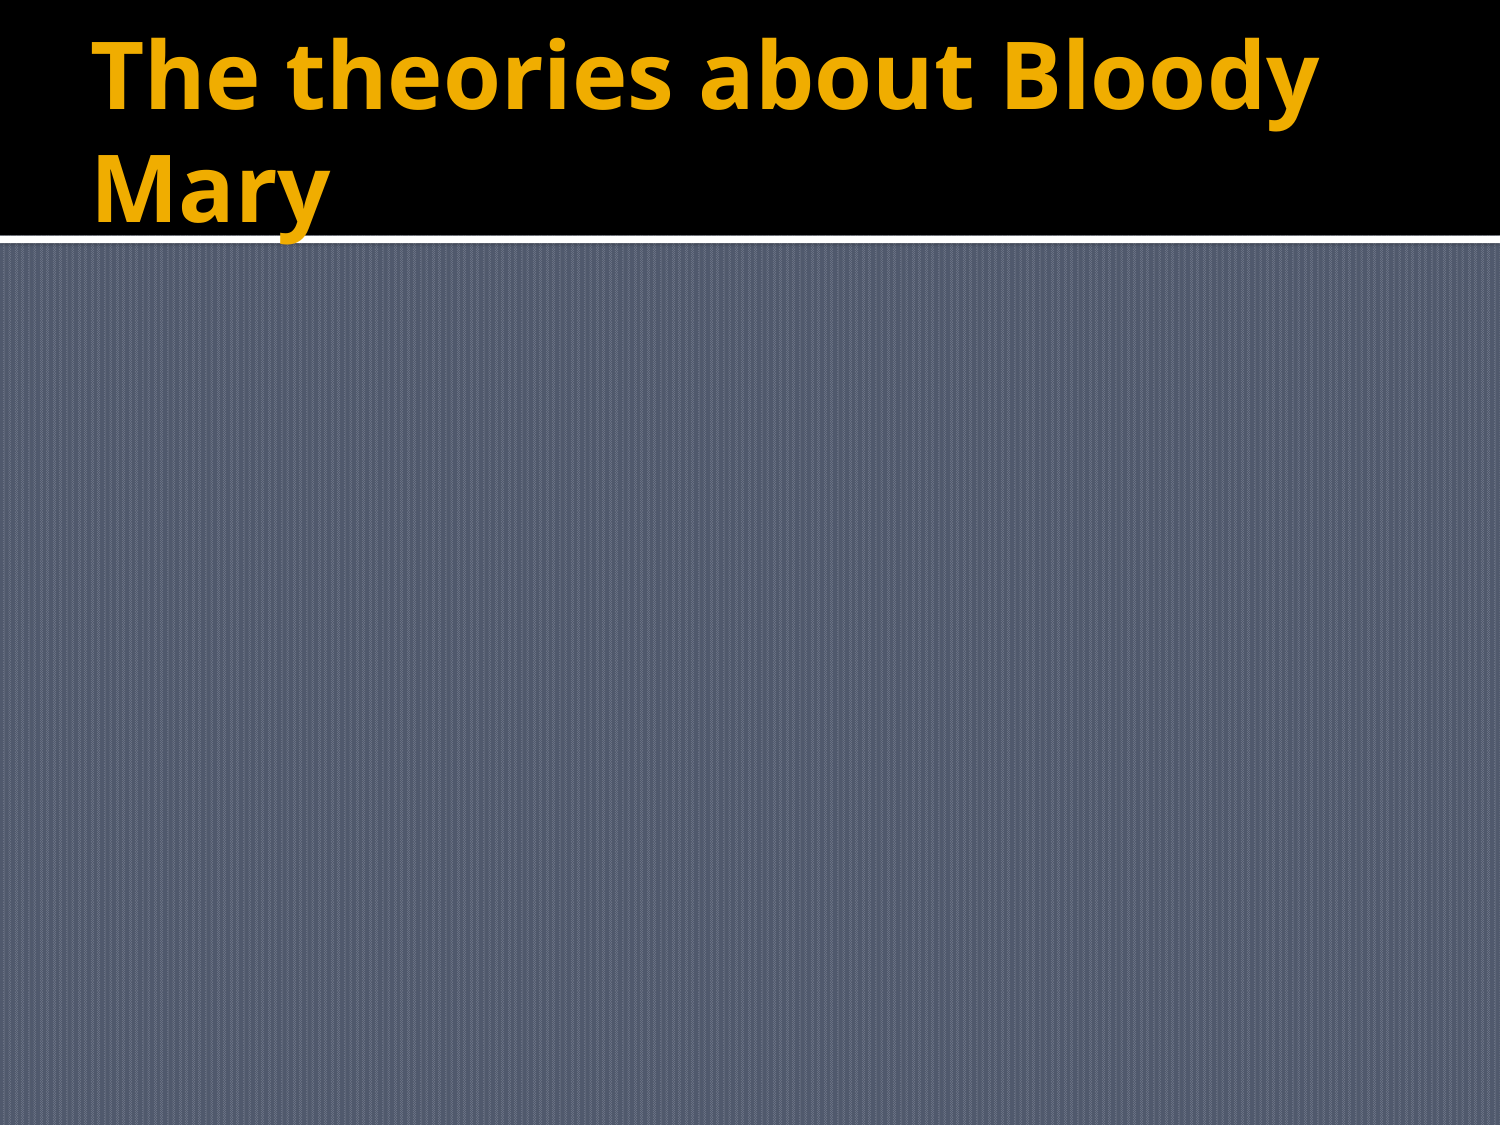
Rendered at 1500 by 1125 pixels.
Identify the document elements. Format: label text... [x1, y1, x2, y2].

title The theories about Bloody Mary [75, 25, 1425, 231]
